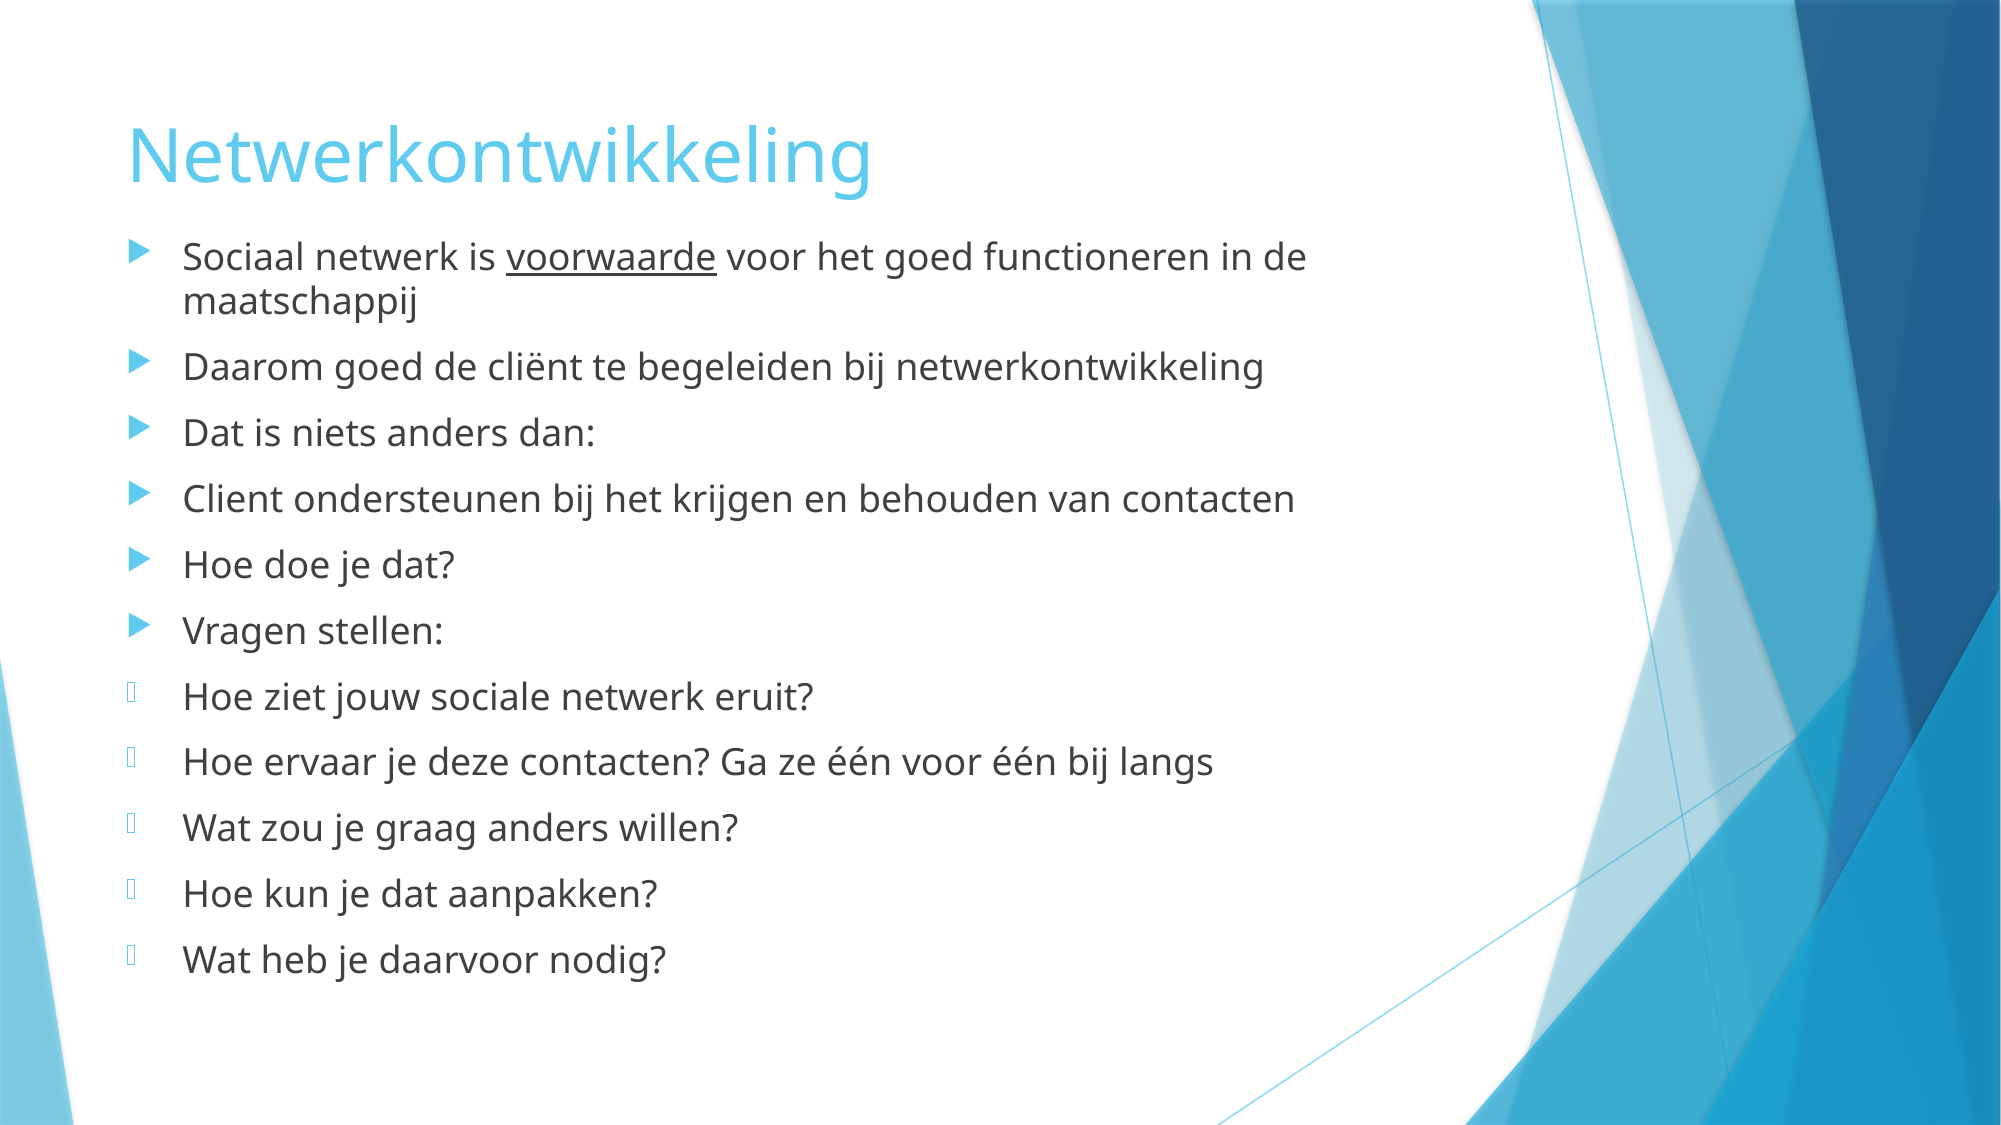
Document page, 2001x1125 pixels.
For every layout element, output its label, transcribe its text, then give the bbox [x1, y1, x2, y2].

title Netwerkontwikkeling [111, 99, 1522, 224]
list Sociaal netwerk is voorwaarde voor het goed functioneren in de maatschappij Daarom goed de cliënt te begeleiden bij netwerkontwikkeling Dat is niets anders dan: Client ondersteunen bij het krijgen en behouden van contacten Hoe doe je dat? Vragen stellen: Hoe ziet jouw sociale netwerk eruit? Hoe ervaar je deze contacten? Ga ze één voor één bij langs Wat zou je graag anders willen? Hoe kun je dat aanpakken? Wat heb je daarvoor nodig? [111, 224, 1522, 1074]
